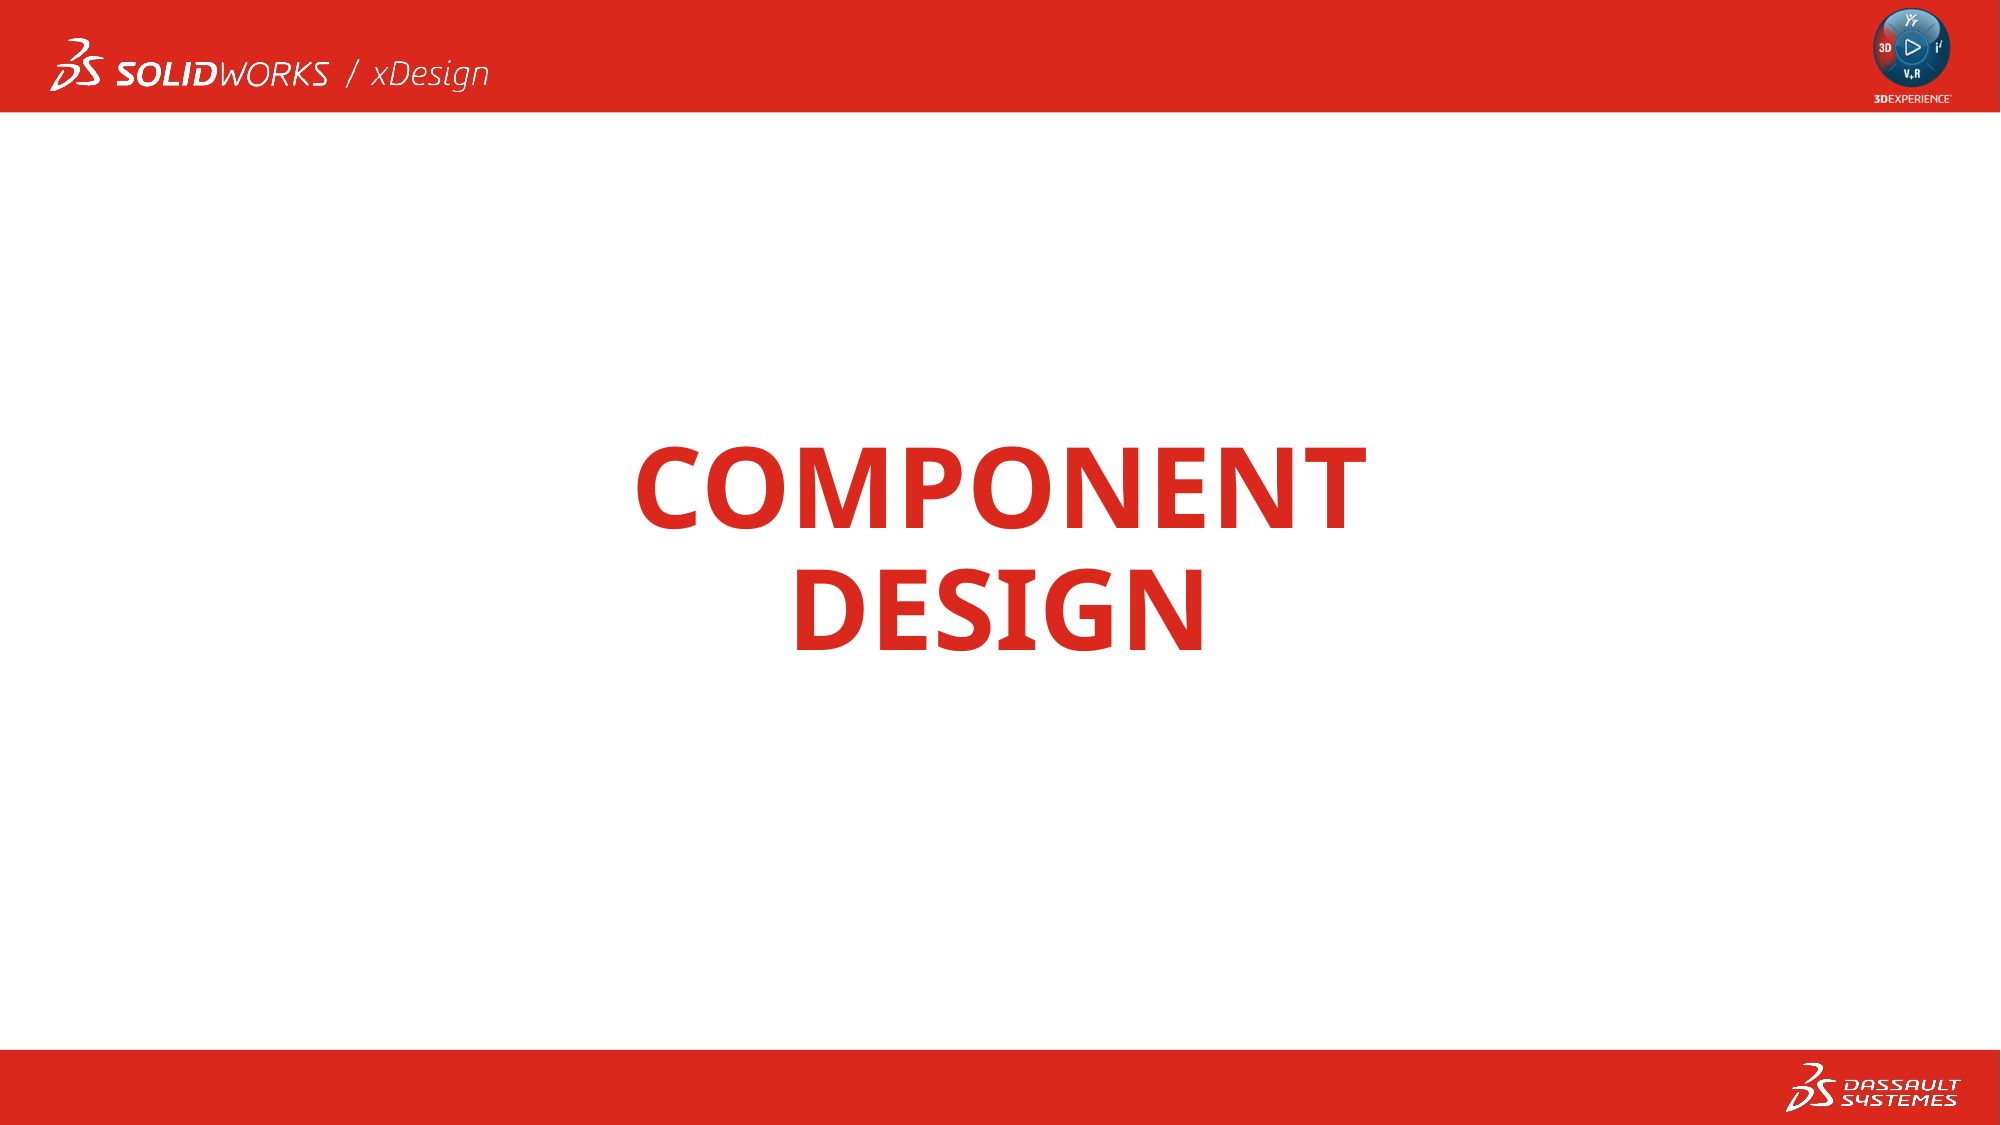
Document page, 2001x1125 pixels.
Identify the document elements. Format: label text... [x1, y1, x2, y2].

picture [1782, 1058, 1964, 1116]
text_box COMPONENT DESIGN [502, 423, 1498, 702]
picture [1870, 6, 1953, 106]
picture [50, 38, 488, 92]
